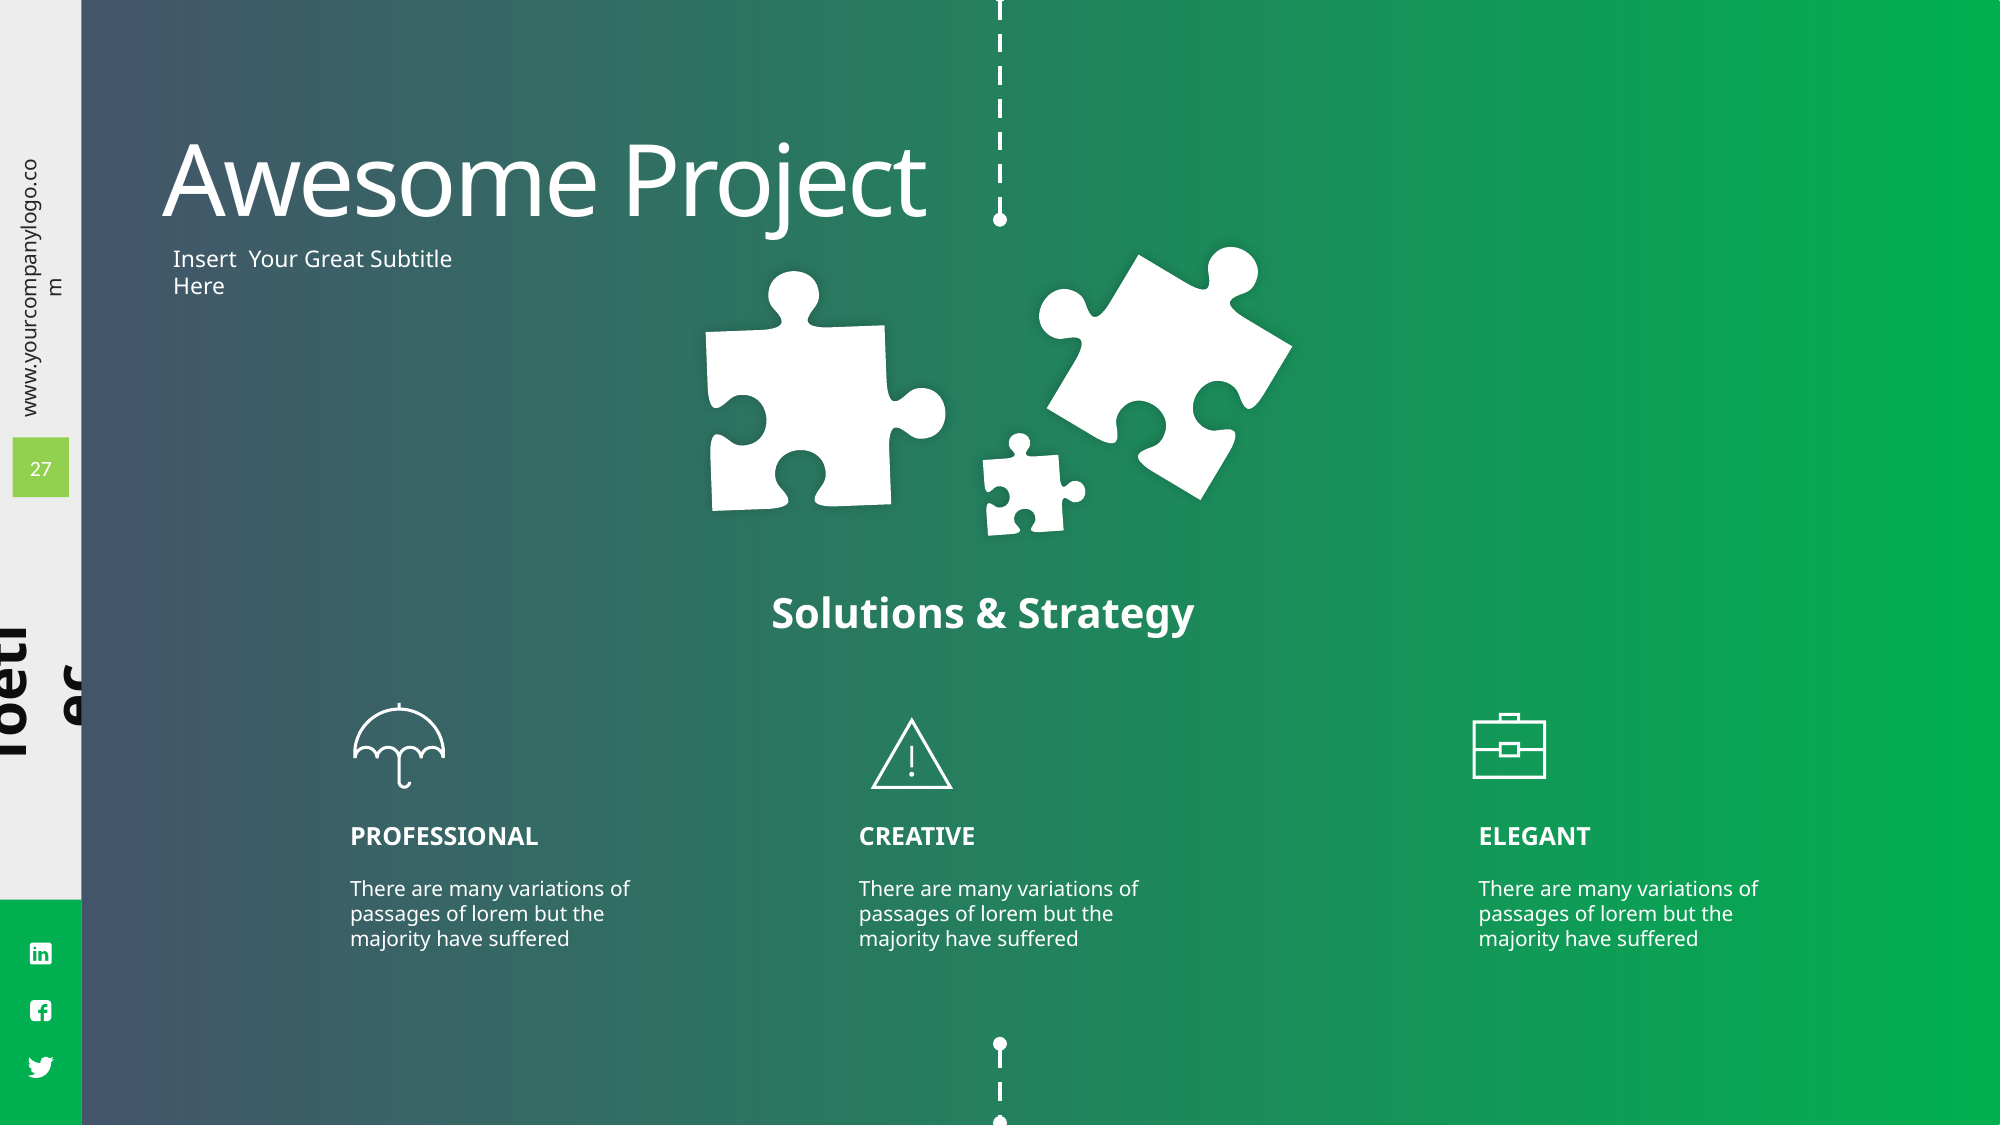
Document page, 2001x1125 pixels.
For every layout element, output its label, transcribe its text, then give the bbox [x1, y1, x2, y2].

picture [81, 0, 2000, 1125]
slide_number 27 [12, 437, 69, 498]
